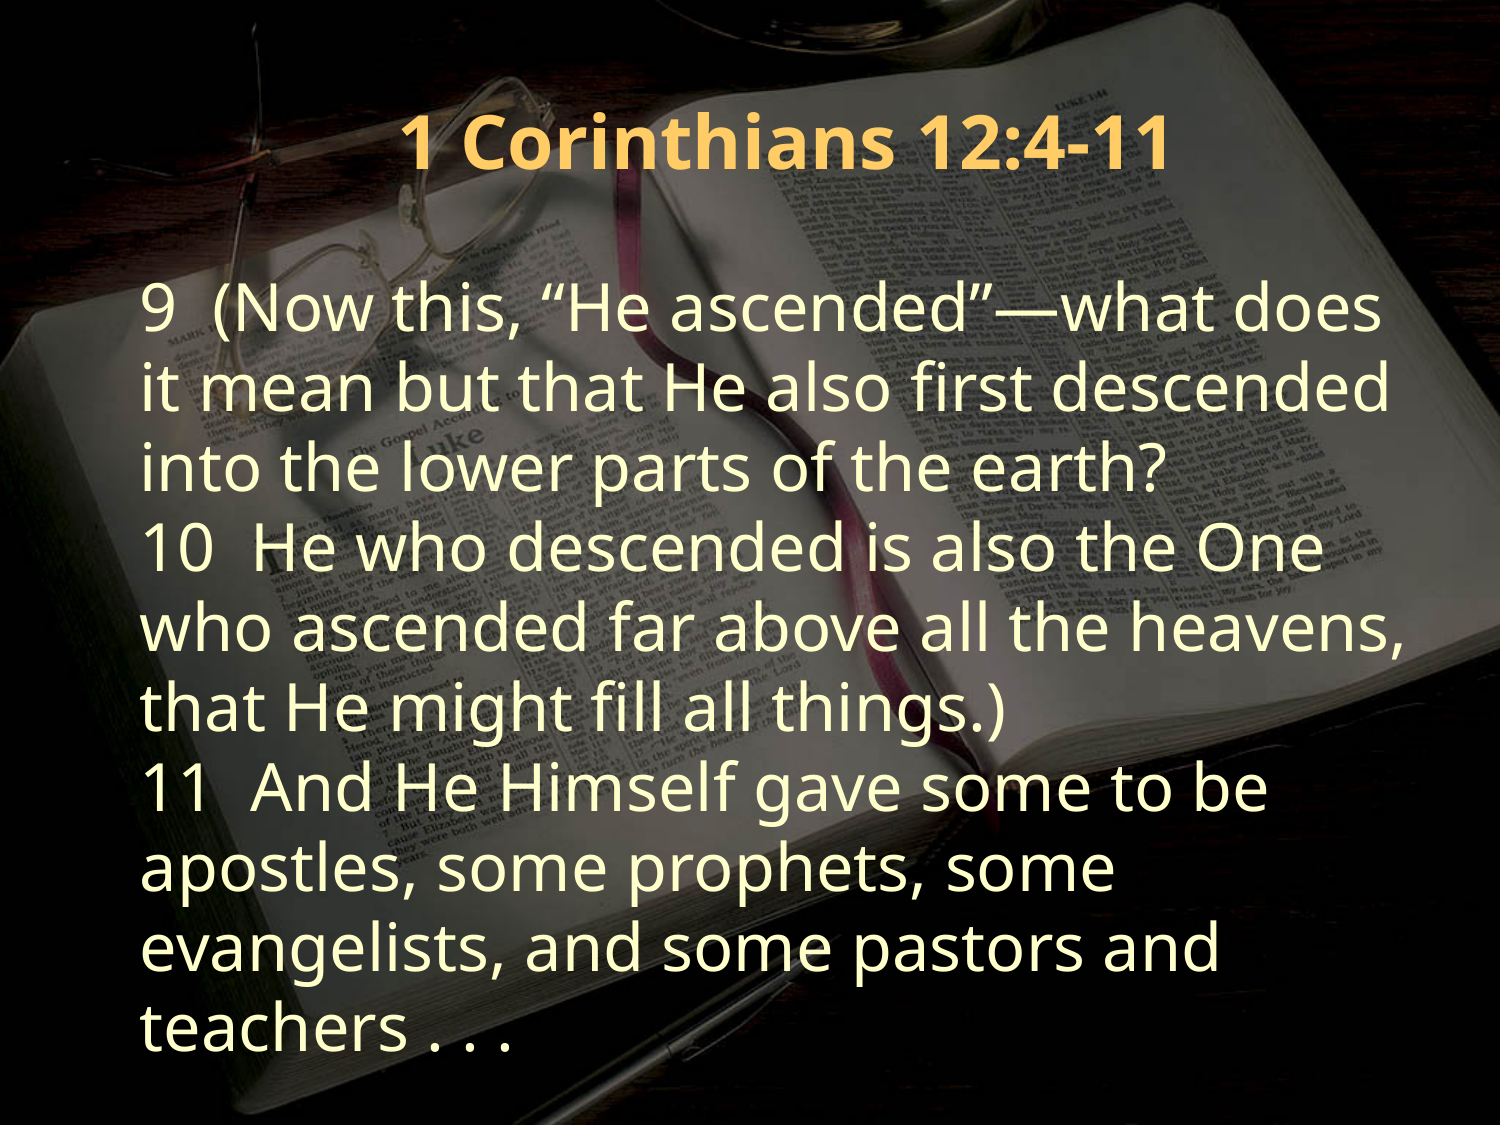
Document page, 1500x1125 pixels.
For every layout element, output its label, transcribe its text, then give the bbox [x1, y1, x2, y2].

picture [0, 0, 1500, 1125]
text_box 1 Corinthians 12:4-11 9 (Now this, “He ascended”—what does it mean but that He also first descended into the lower parts of the earth? 10 He who descended is also the One who ascended far above all the heavens, that He might fill all things.) 11 And He Himself gave some to be apostles, some prophets, some evangelists, and some pastors and teachers . . . [125, 87, 1450, 1072]
